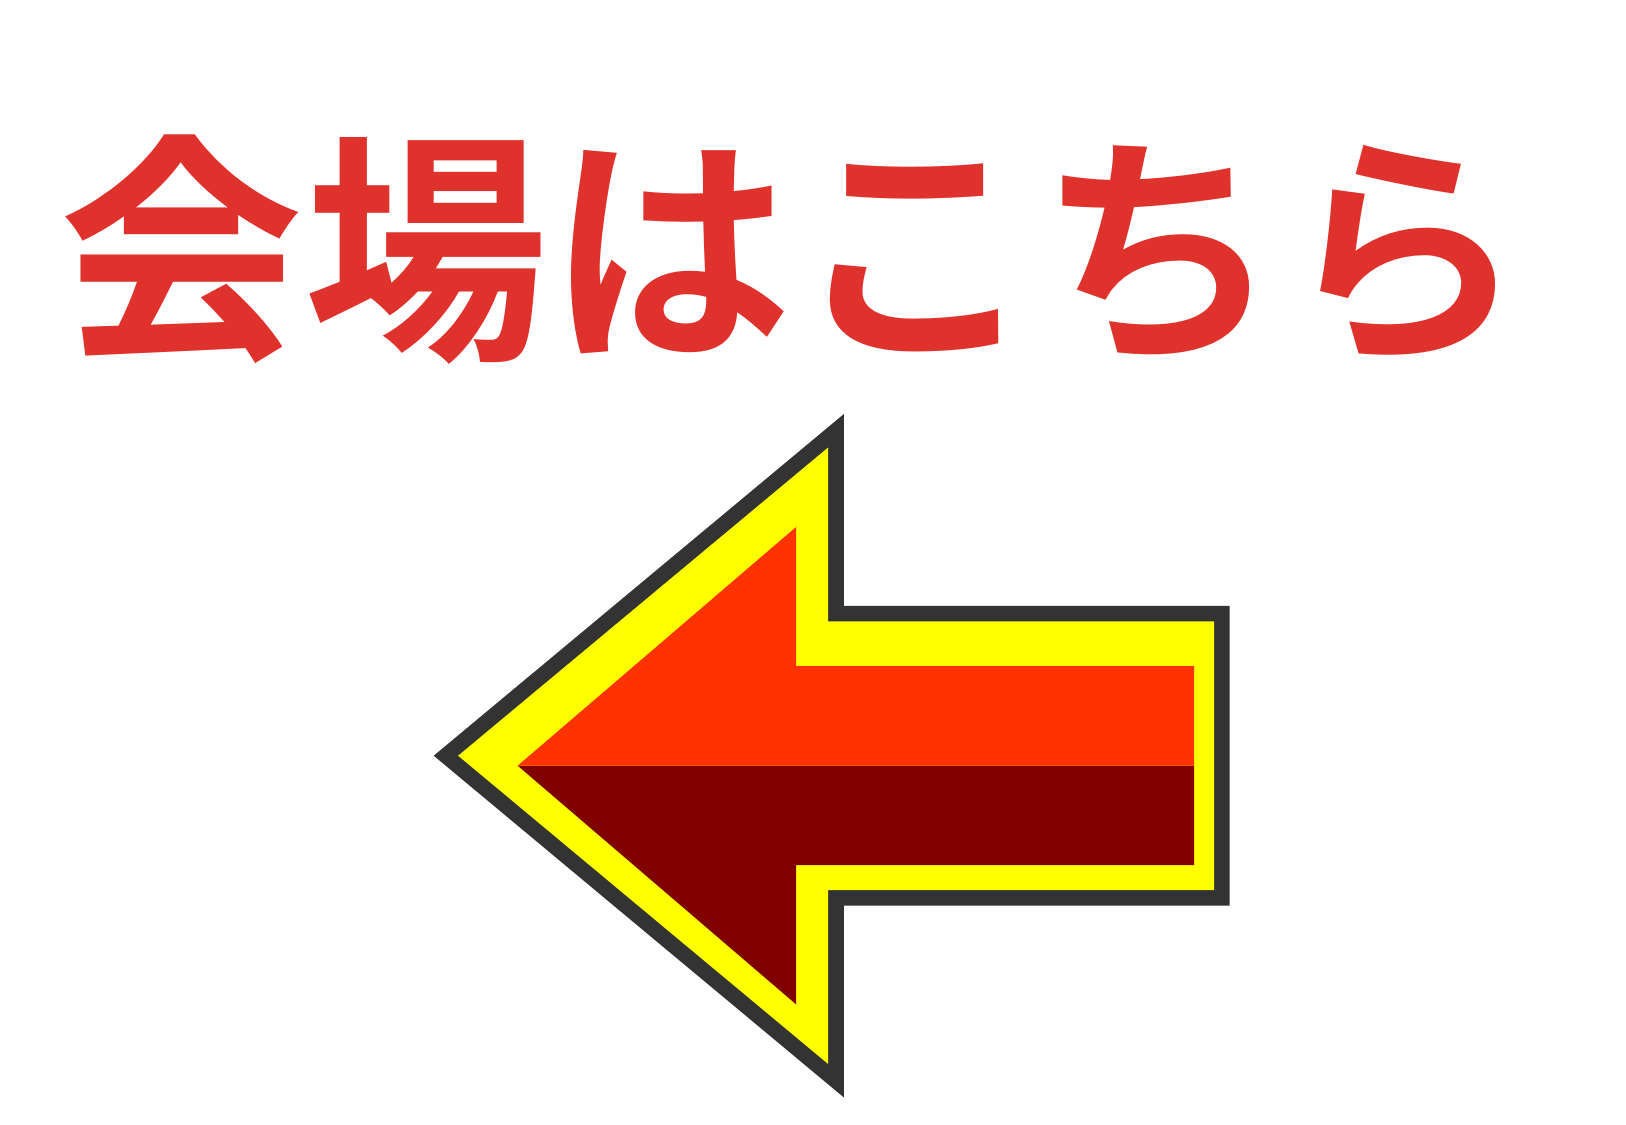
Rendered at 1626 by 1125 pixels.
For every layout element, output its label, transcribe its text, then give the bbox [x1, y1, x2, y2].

text_box 会場はこちら [44, 90, 1581, 398]
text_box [457, 447, 1215, 1065]
